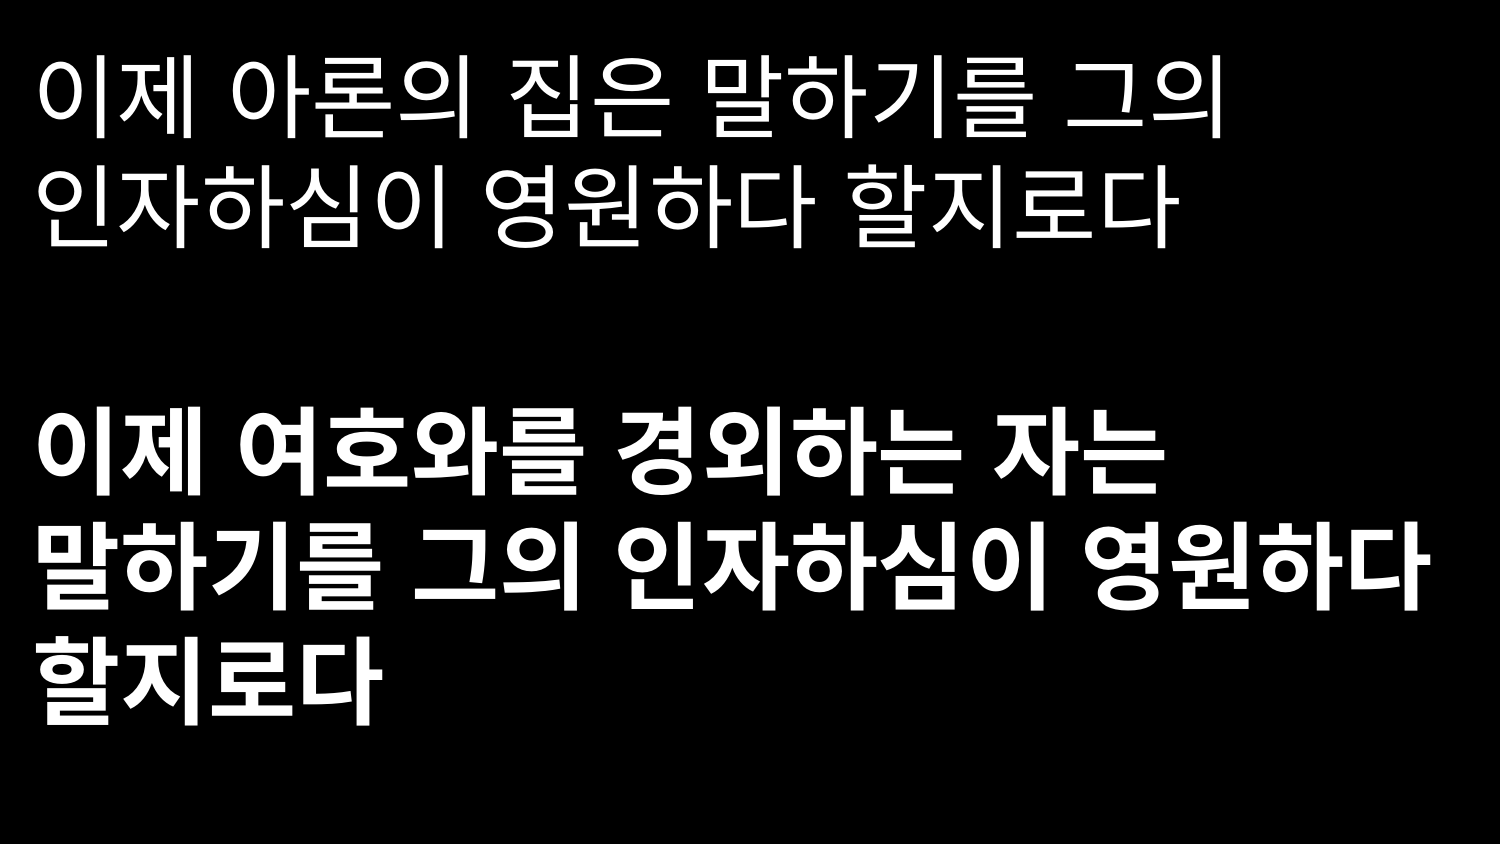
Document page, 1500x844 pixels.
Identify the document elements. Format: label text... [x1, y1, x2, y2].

text_box 이제 여호와를 경외하는 자는 말하기를 그의 인자하심이 영원하다 할지로다 [17, 384, 1483, 744]
text_box 이제 아론의 집은 말하기를 그의 인자하심이 영원하다 할지로다 [17, 32, 1483, 267]
